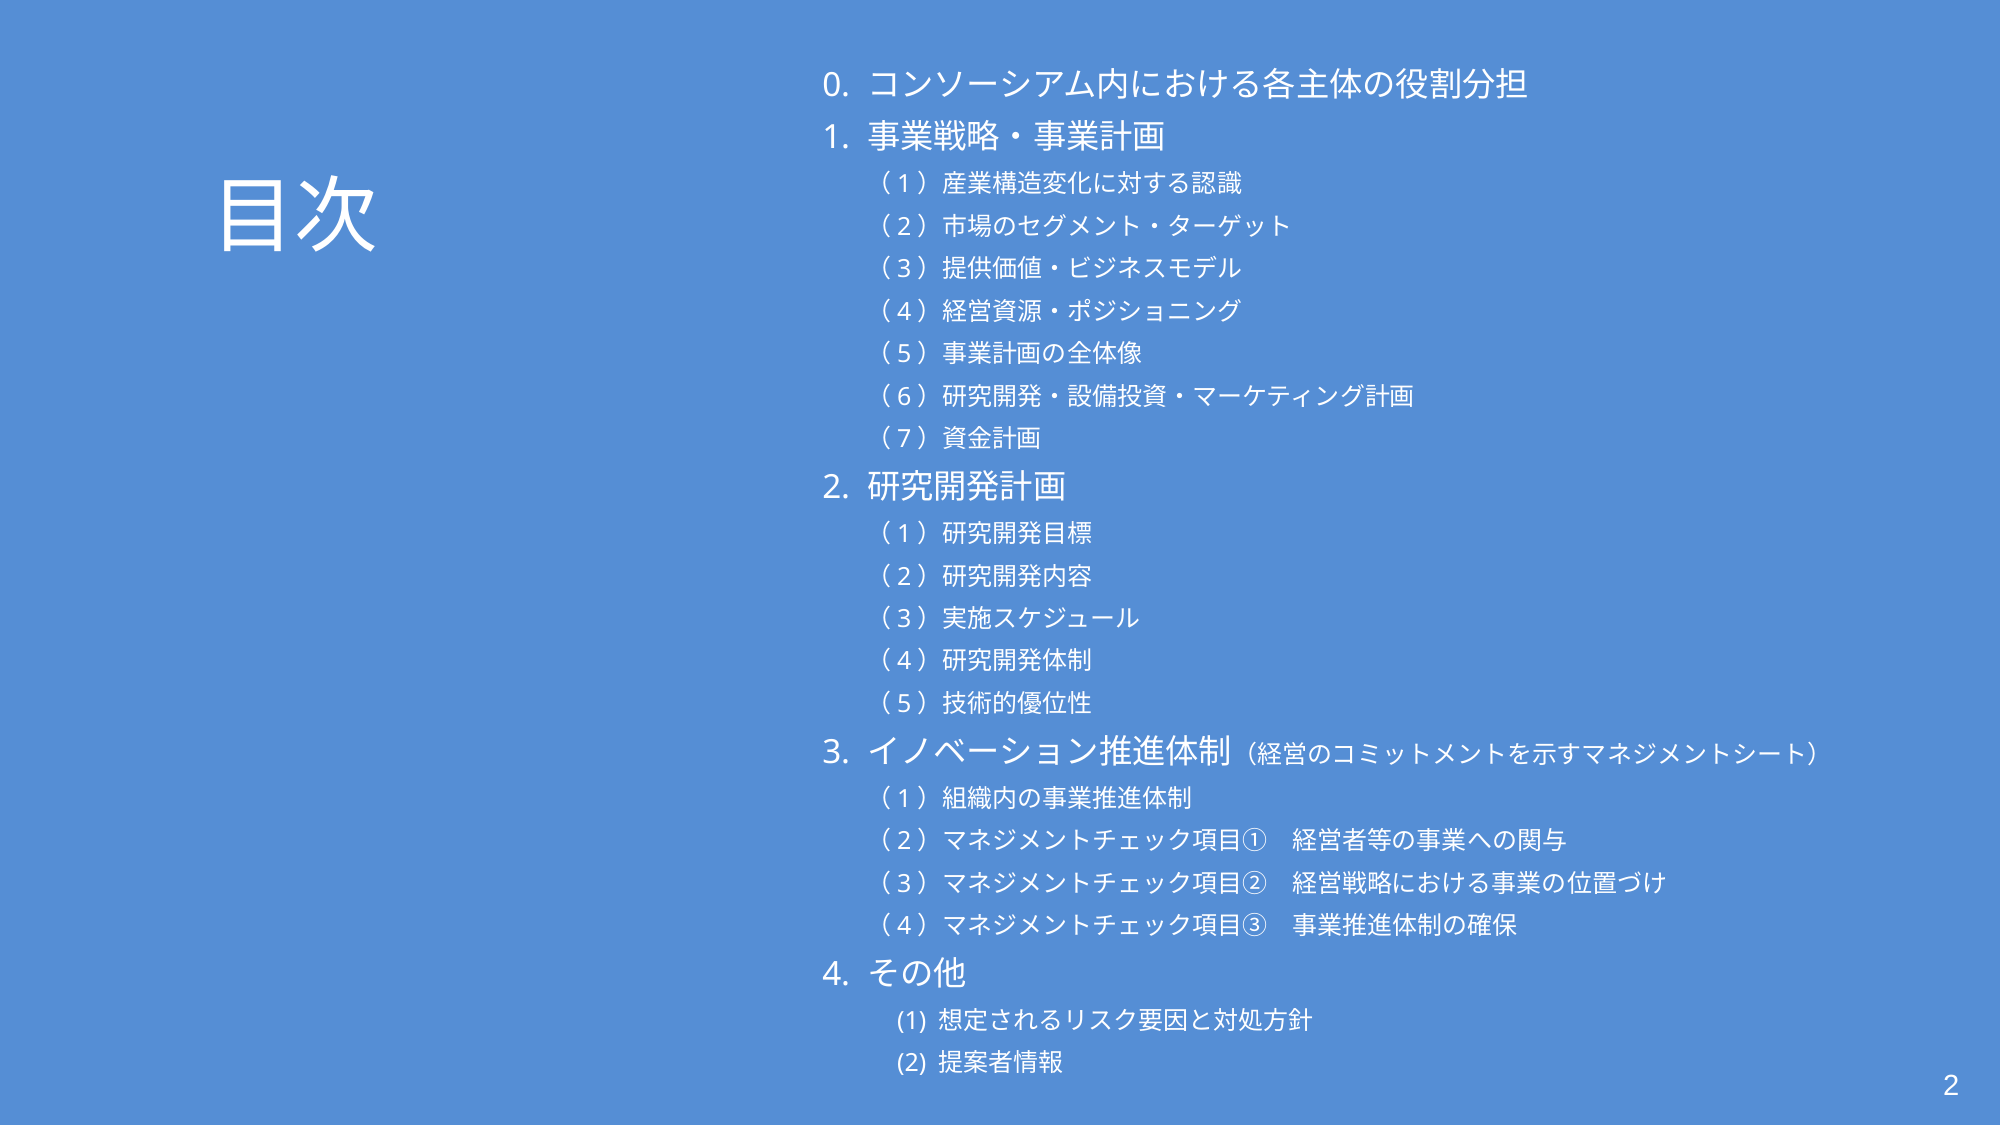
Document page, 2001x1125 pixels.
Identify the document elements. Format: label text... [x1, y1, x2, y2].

text_box 目次 [172, 120, 739, 694]
text_box 0. コンソーシアム内における各主体の役割分担 1. 事業戦略・事業計画 （1）産業構造変化に対する認識 （2）市場のセグメント・ターゲット （3）提供価値・ビジネスモデル （4）経営資源・ポジショニング （5）事業計画の全体像 （6）研究開発・設備投資・マーケティング計画 （7）資金計画 2. 研究開発計画 （1）研究開発目標 （2）研究開発内容 （3）実施スケジュール （4）研究開発体制 （5）技術的優位性 3. イノベーション推進体制（経営のコミットメントを示すマネジメントシート） （1）組織内の事業推進体制 （2）マネジメントチェック項目① 経営者等の事業への関与 （3）マネジメントチェック項目② 経営戦略における事業の位置づけ （4）マネジメントチェック項目③ 事業推進体制の確保 4. その他 (1) 想定されるリスク要因と対処方針 (2) 提案者情報 [806, 56, 1891, 1078]
